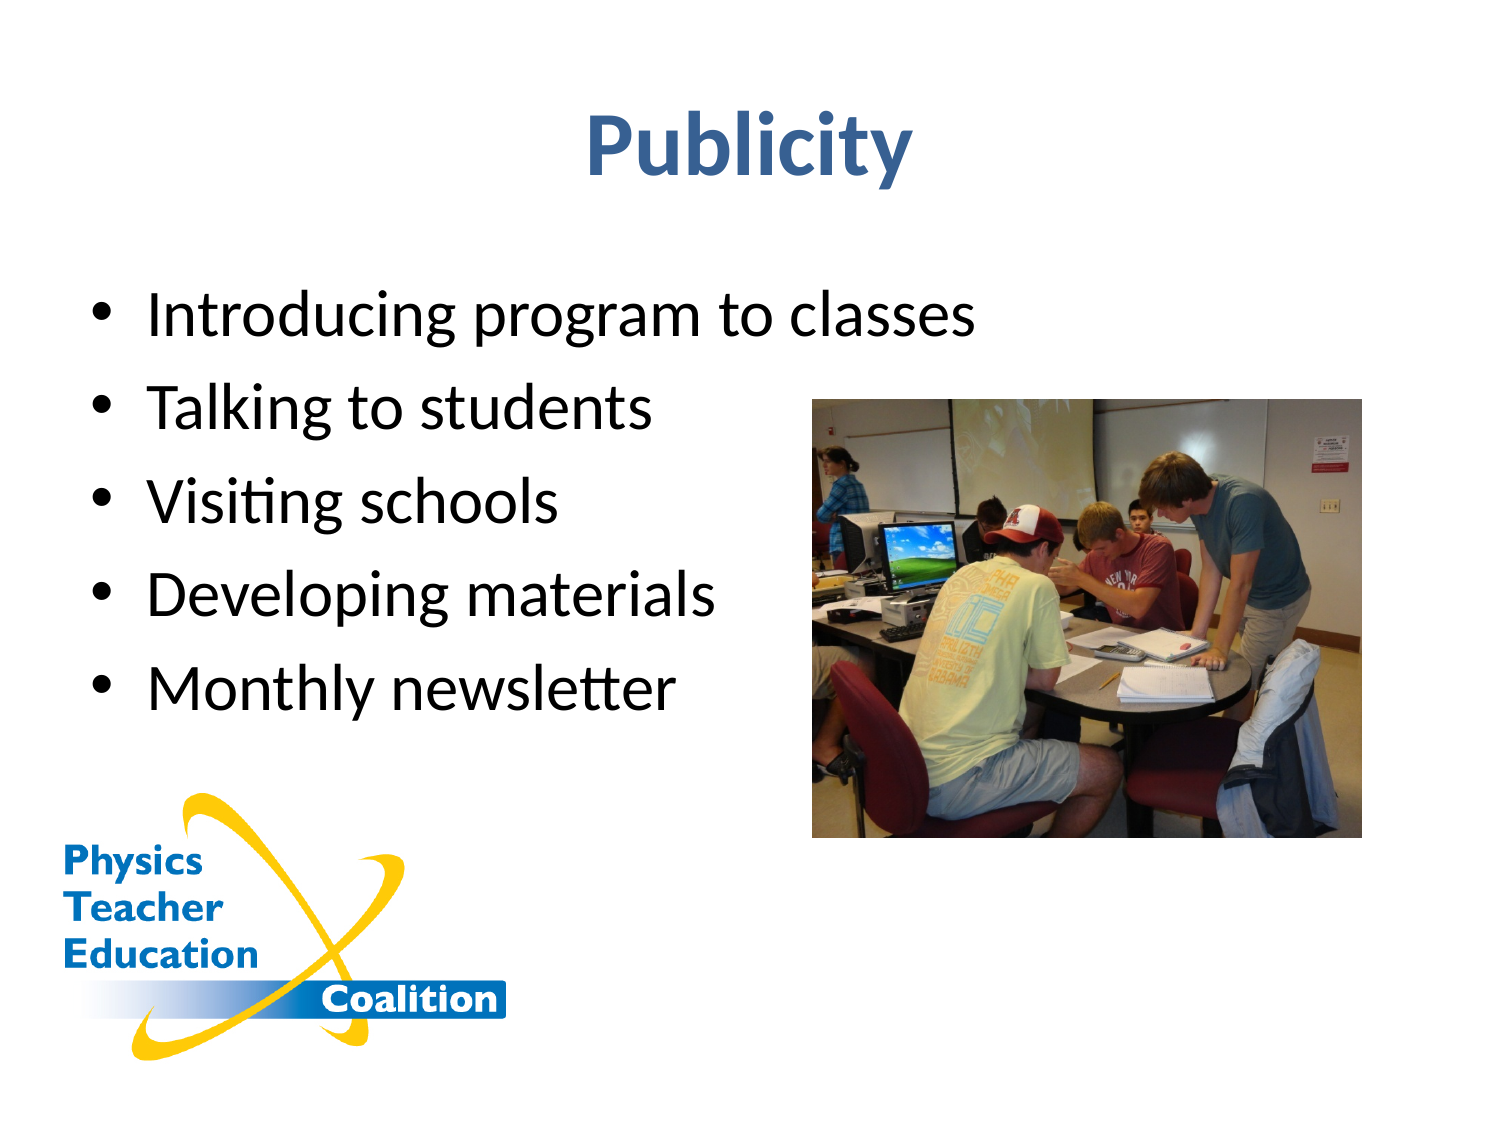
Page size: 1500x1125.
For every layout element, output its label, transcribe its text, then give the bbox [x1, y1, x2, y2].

picture [812, 399, 1362, 838]
picture [49, 774, 522, 1094]
list Introducing program to classes Talking to students Visiting schools Developing materials Monthly newsletter [75, 262, 1425, 1005]
title Publicity [75, 45, 1425, 233]
